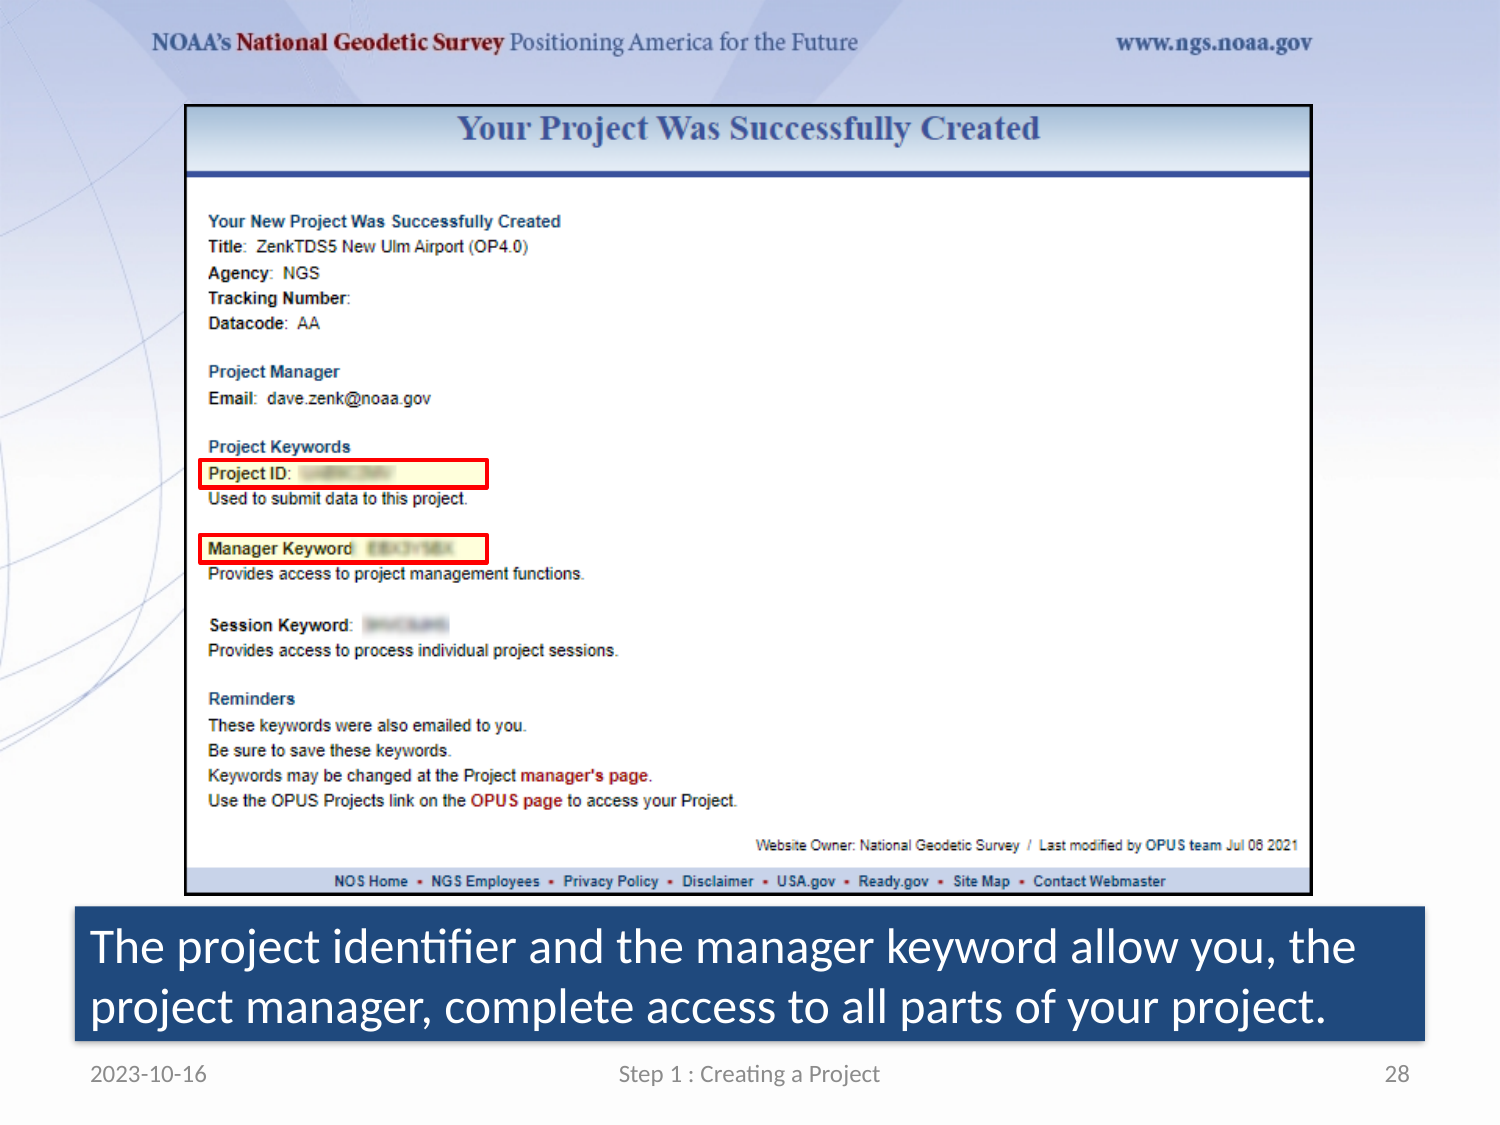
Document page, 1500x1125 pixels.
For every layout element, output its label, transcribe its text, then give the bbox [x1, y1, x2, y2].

text_box The project identifier and the manager keyword allow you, the project manager, complete access to all parts of your project. [74, 906, 1425, 1042]
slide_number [75, 1042, 425, 1103]
footer Step 1 : Creating a Project [512, 1042, 988, 1103]
slide_number 28 [1074, 1042, 1425, 1103]
picture [0, 0, 1500, 1125]
